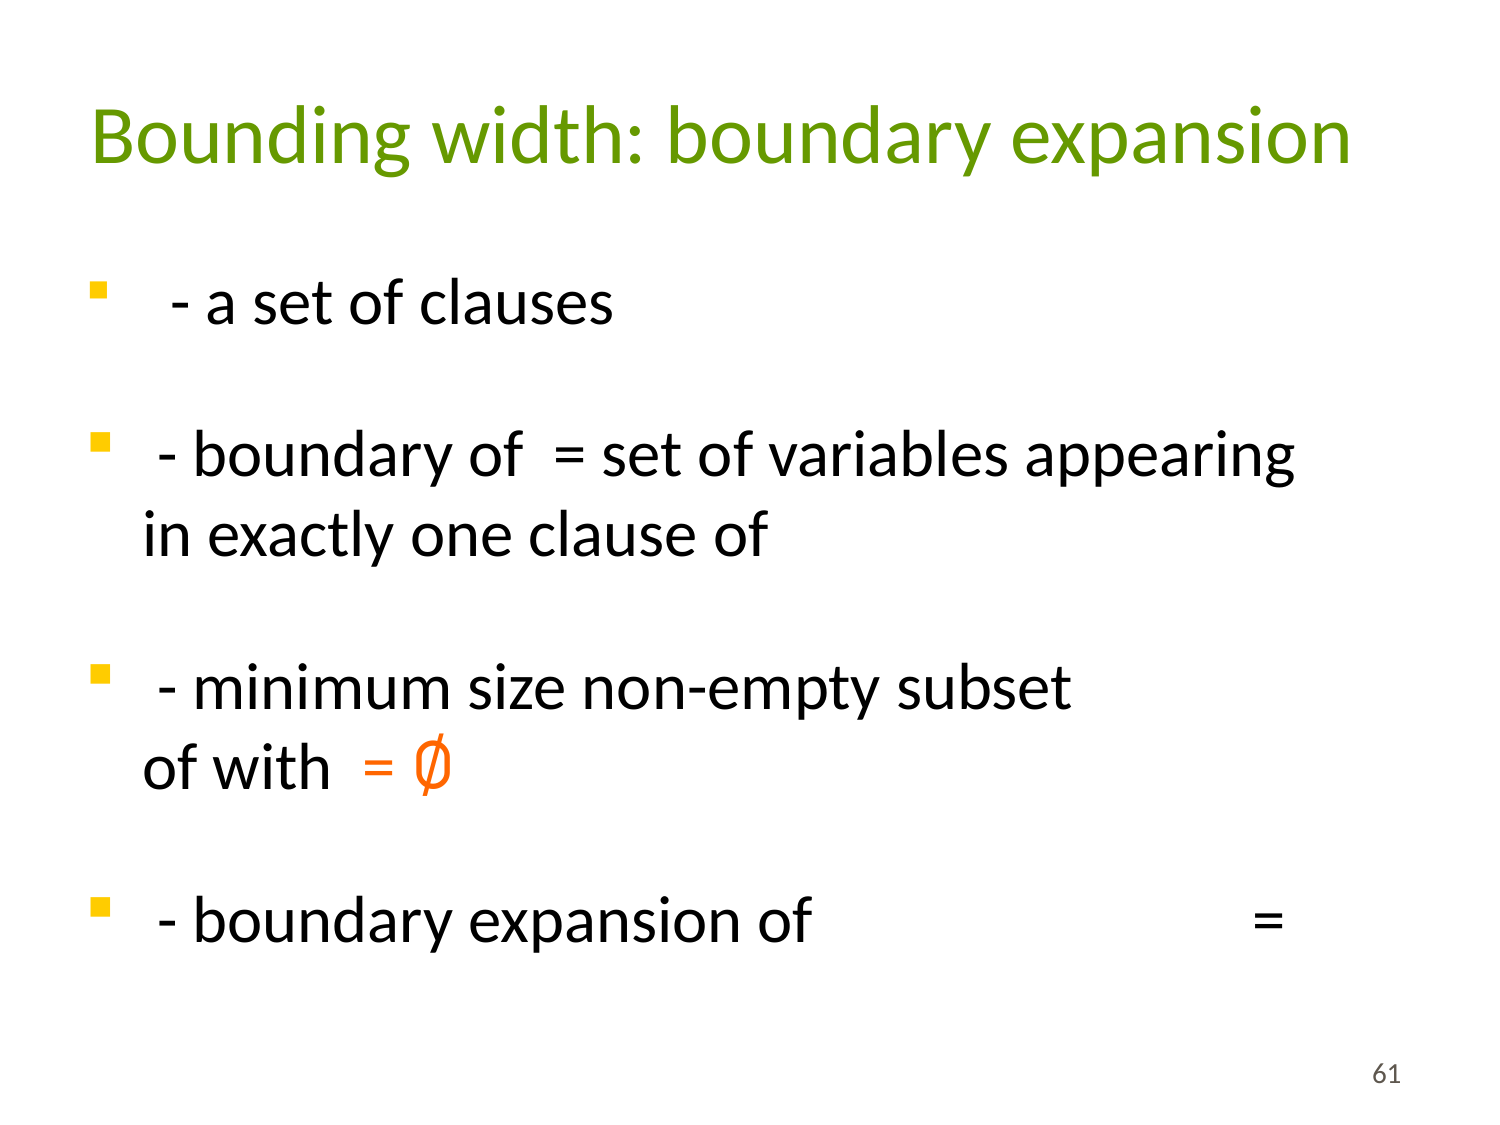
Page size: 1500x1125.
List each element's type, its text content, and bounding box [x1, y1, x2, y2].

title Bounding width: boundary expansion [75, 37, 1400, 188]
slide_number 61 [1104, 1037, 1417, 1097]
